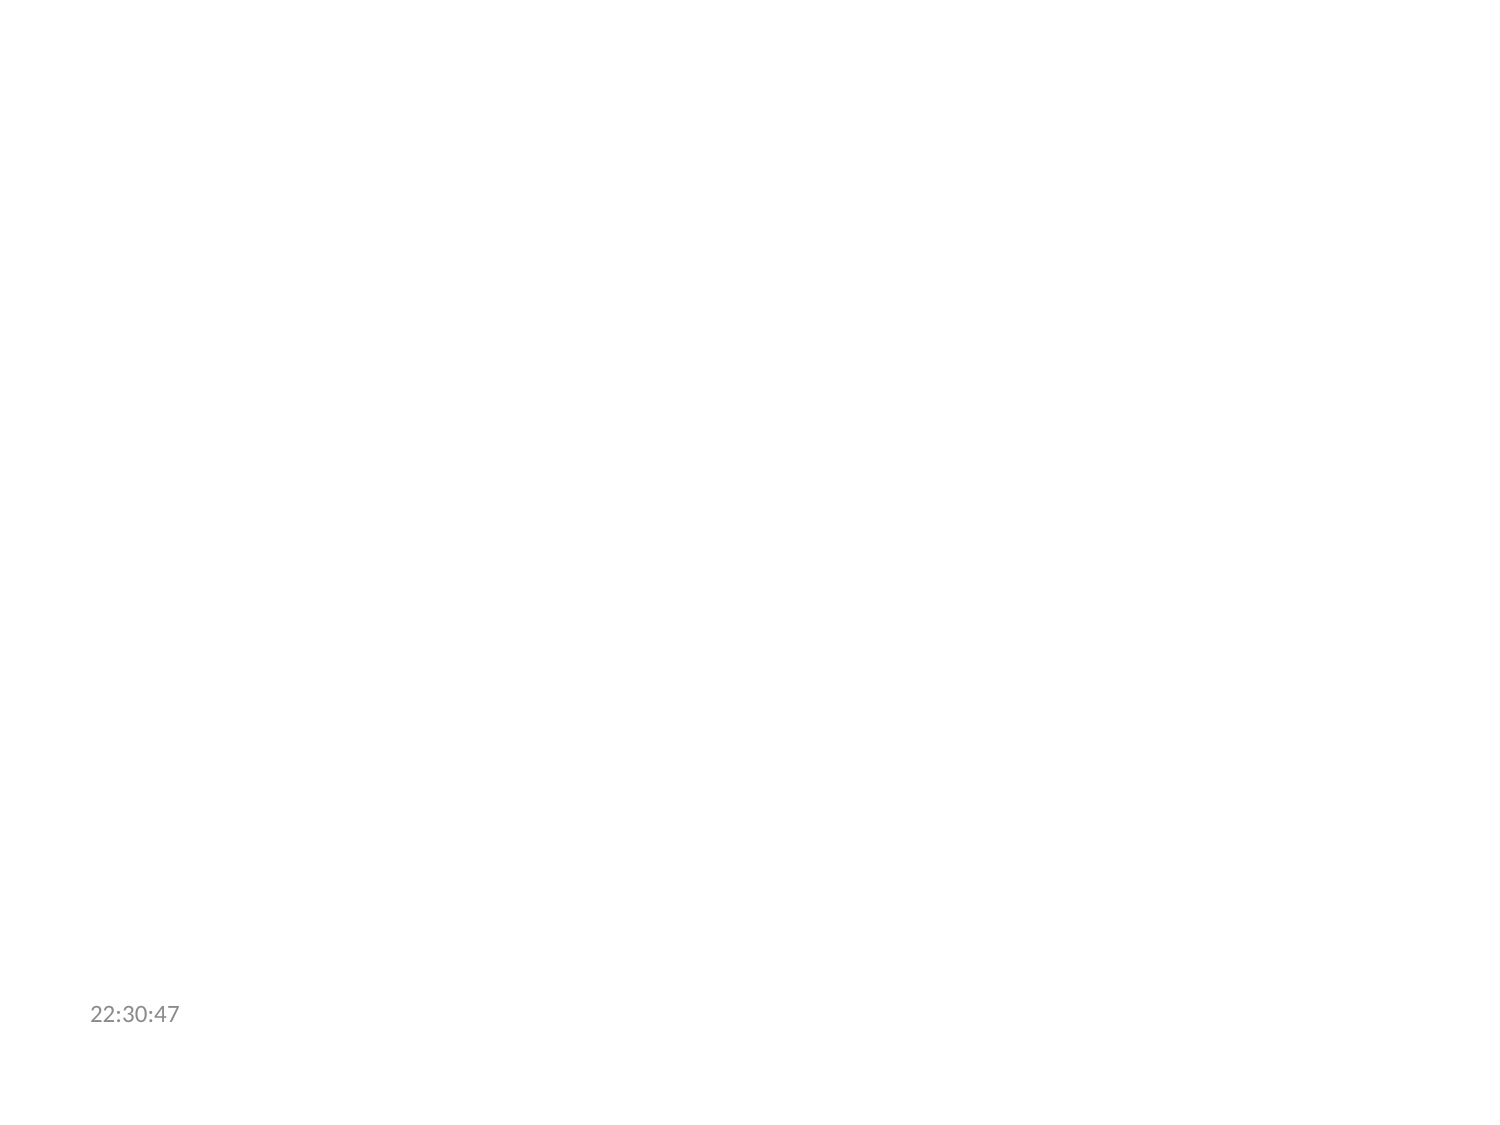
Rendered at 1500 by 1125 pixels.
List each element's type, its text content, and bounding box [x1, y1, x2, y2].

text_box 15:35:09 [75, 982, 425, 1043]
